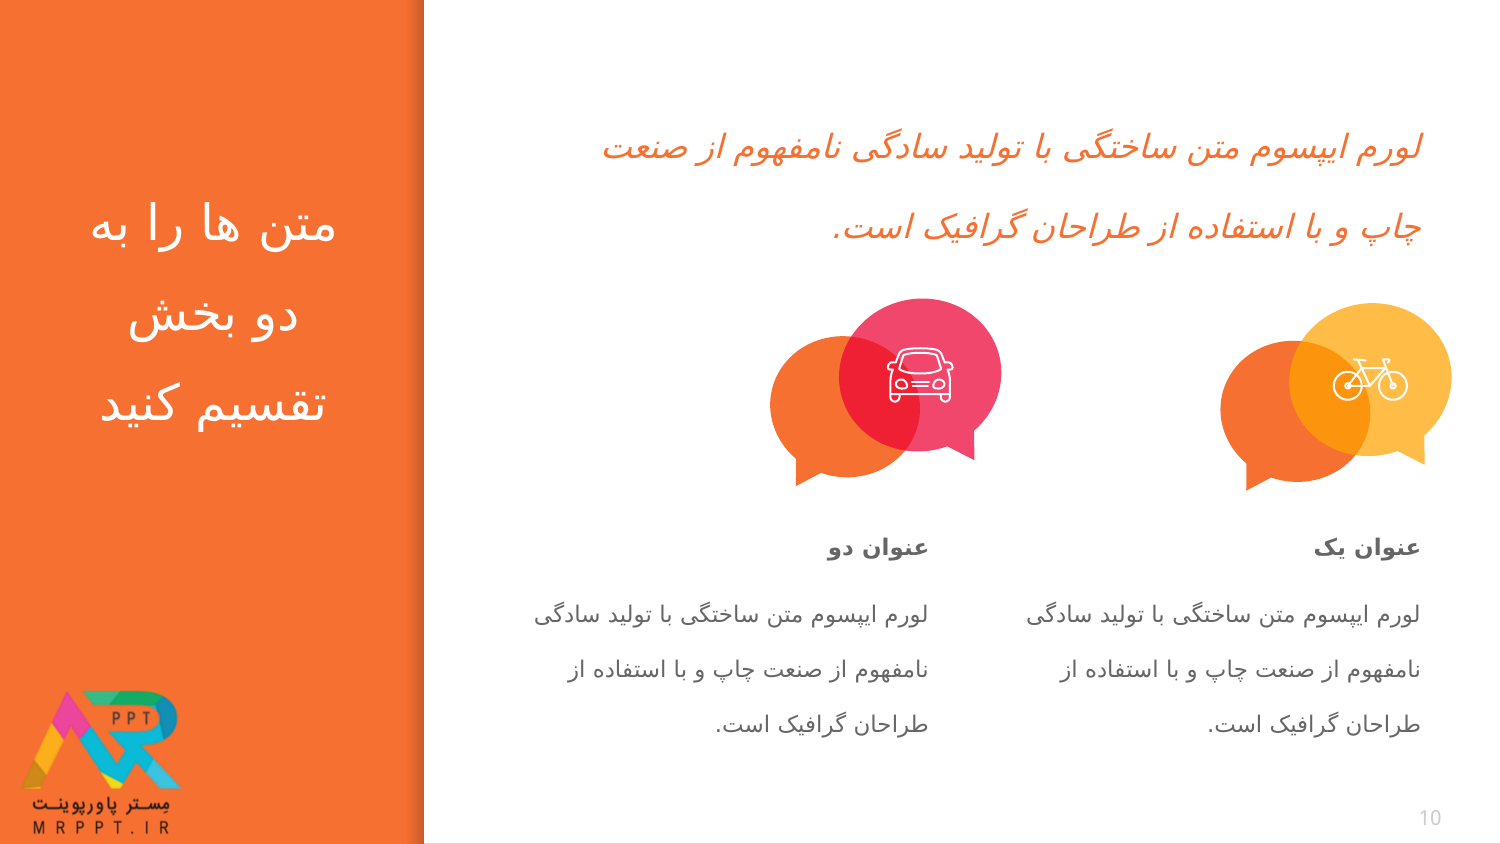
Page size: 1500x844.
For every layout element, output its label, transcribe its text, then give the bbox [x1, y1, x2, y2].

slide_number 10 [1403, 779, 1494, 844]
list عنوان دو لورم ایپسوم متن ساختگی با تولید سادگی نامفهوم از صنعت چاپ و با استفاده از طراحان گرافیک است. [497, 489, 945, 748]
list لورم ایپسوم متن ساختگی با تولید سادگی نامفهوم از صنعت چاپ و با استفاده از طراحان گرافیک است. [518, 70, 1437, 269]
text_box [770, 336, 905, 487]
picture [0, 682, 201, 844]
title متن ها را به دو بخش تقسیم کنید [46, 145, 382, 799]
text_box [1220, 340, 1355, 491]
text_box [838, 298, 1002, 461]
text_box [1333, 359, 1408, 400]
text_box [887, 347, 953, 402]
text_box [1289, 303, 1452, 465]
list عنوان یک لورم ایپسوم متن ساختگی با تولید سادگی نامفهوم از صنعت چاپ و با استفاده از طراحان گرافیک است. [989, 489, 1437, 748]
